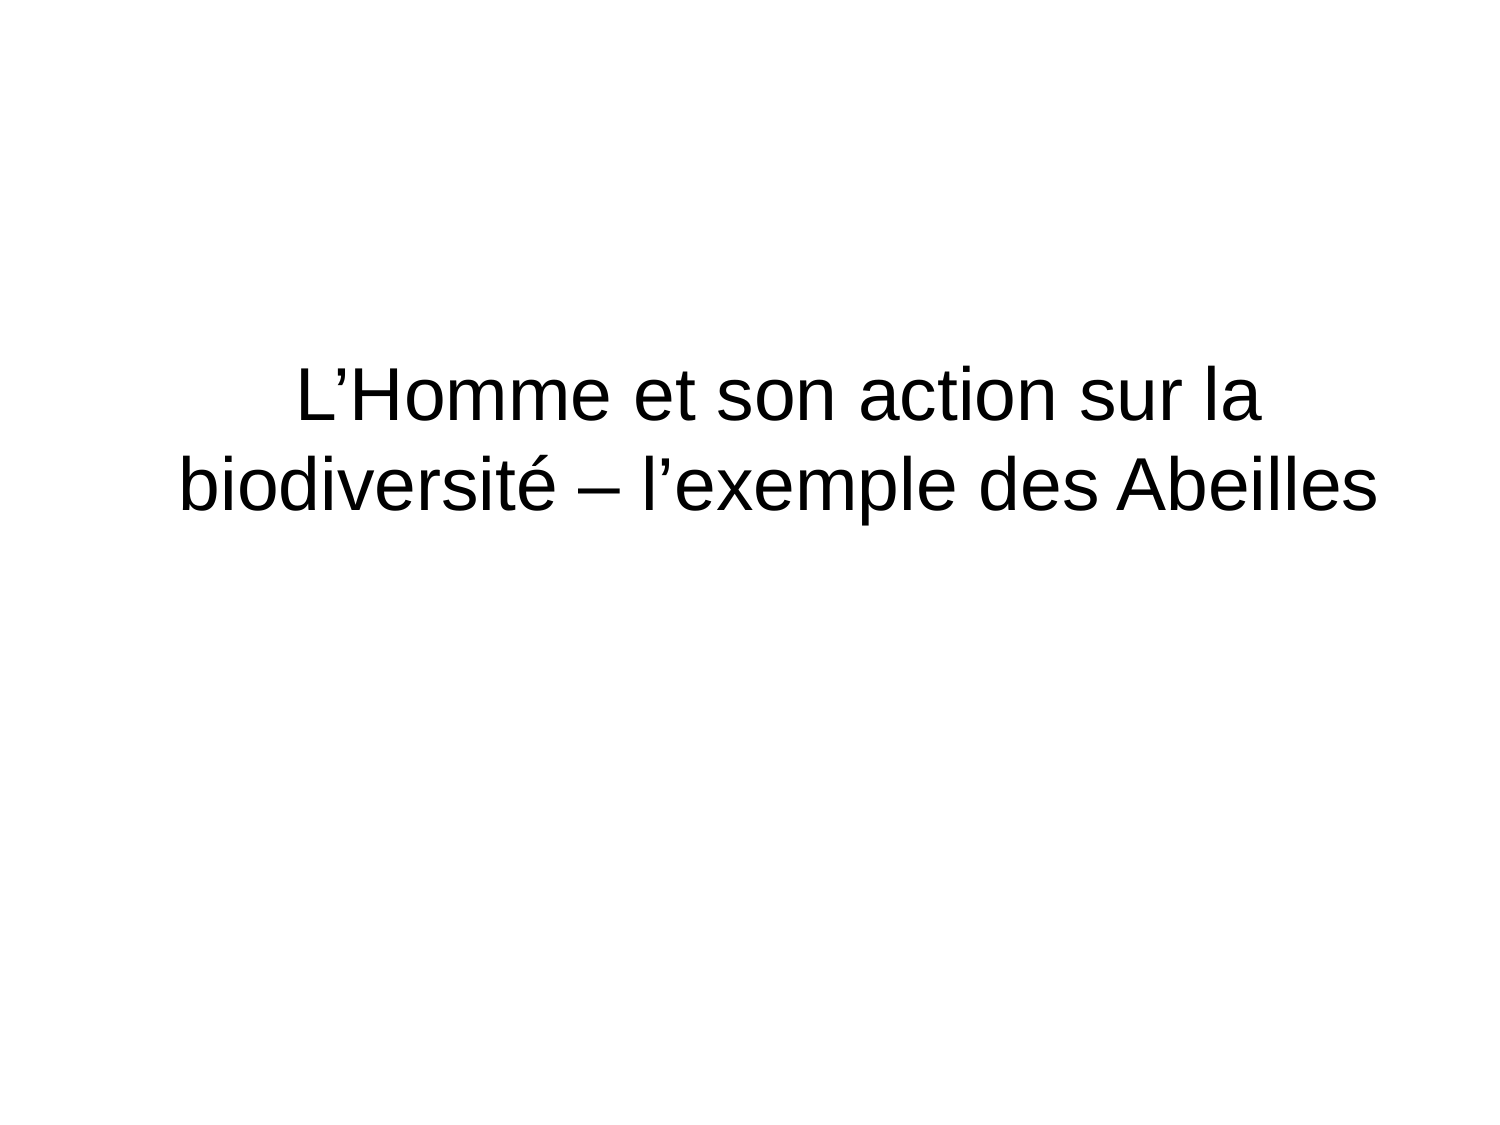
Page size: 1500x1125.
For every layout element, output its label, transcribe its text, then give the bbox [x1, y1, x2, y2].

text_box L’Homme et son action sur la biodiversité – l’exemple des Abeilles [147, 338, 1412, 533]
